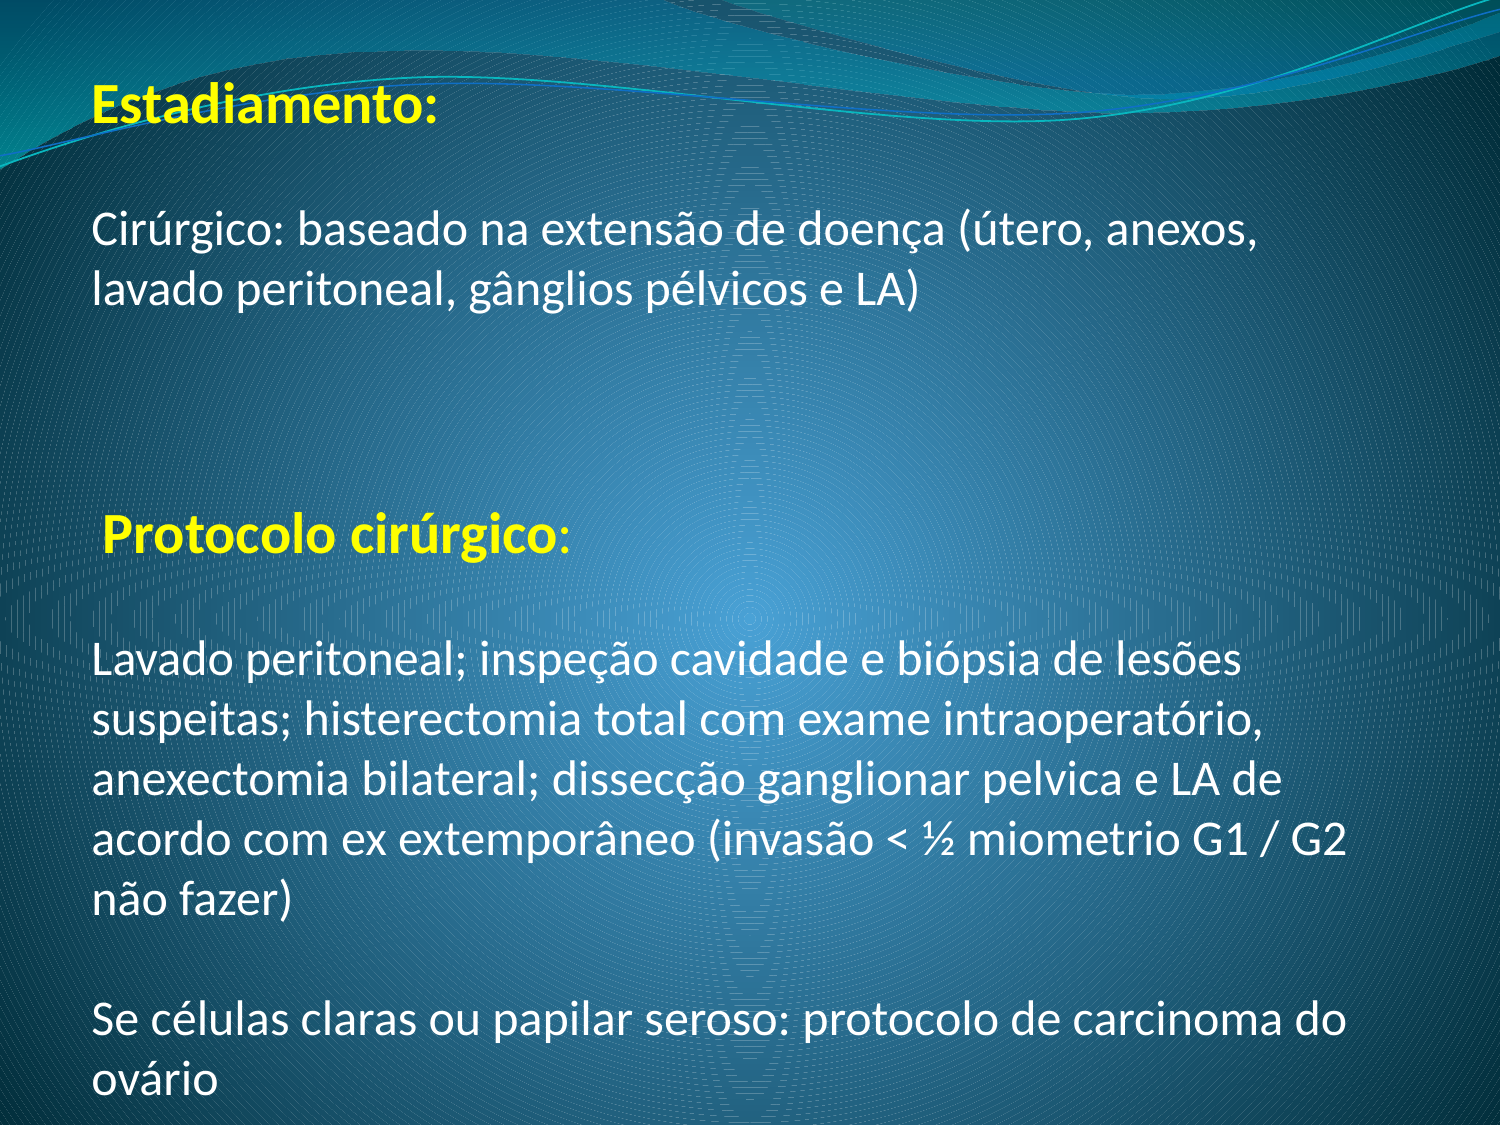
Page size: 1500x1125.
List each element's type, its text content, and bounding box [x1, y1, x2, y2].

text_box Estadiamento: Cirúrgico: baseado na extensão de doença (útero, anexos, lavado peritoneal, gânglios pélvicos e LA) Protocolo cirúrgico: Lavado peritoneal; inspeção cavidade e biópsia de lesões suspeitas; histerectomia total com exame intraoperatório, anexectomia bilateral; dissecção ganglionar pelvica e LA de acordo com ex extemporâneo (invasão < ½ miometrio G1 / G2 não fazer) Se células claras ou papilar seroso: protocolo de carcinoma do ovário [76, 58, 1400, 1113]
